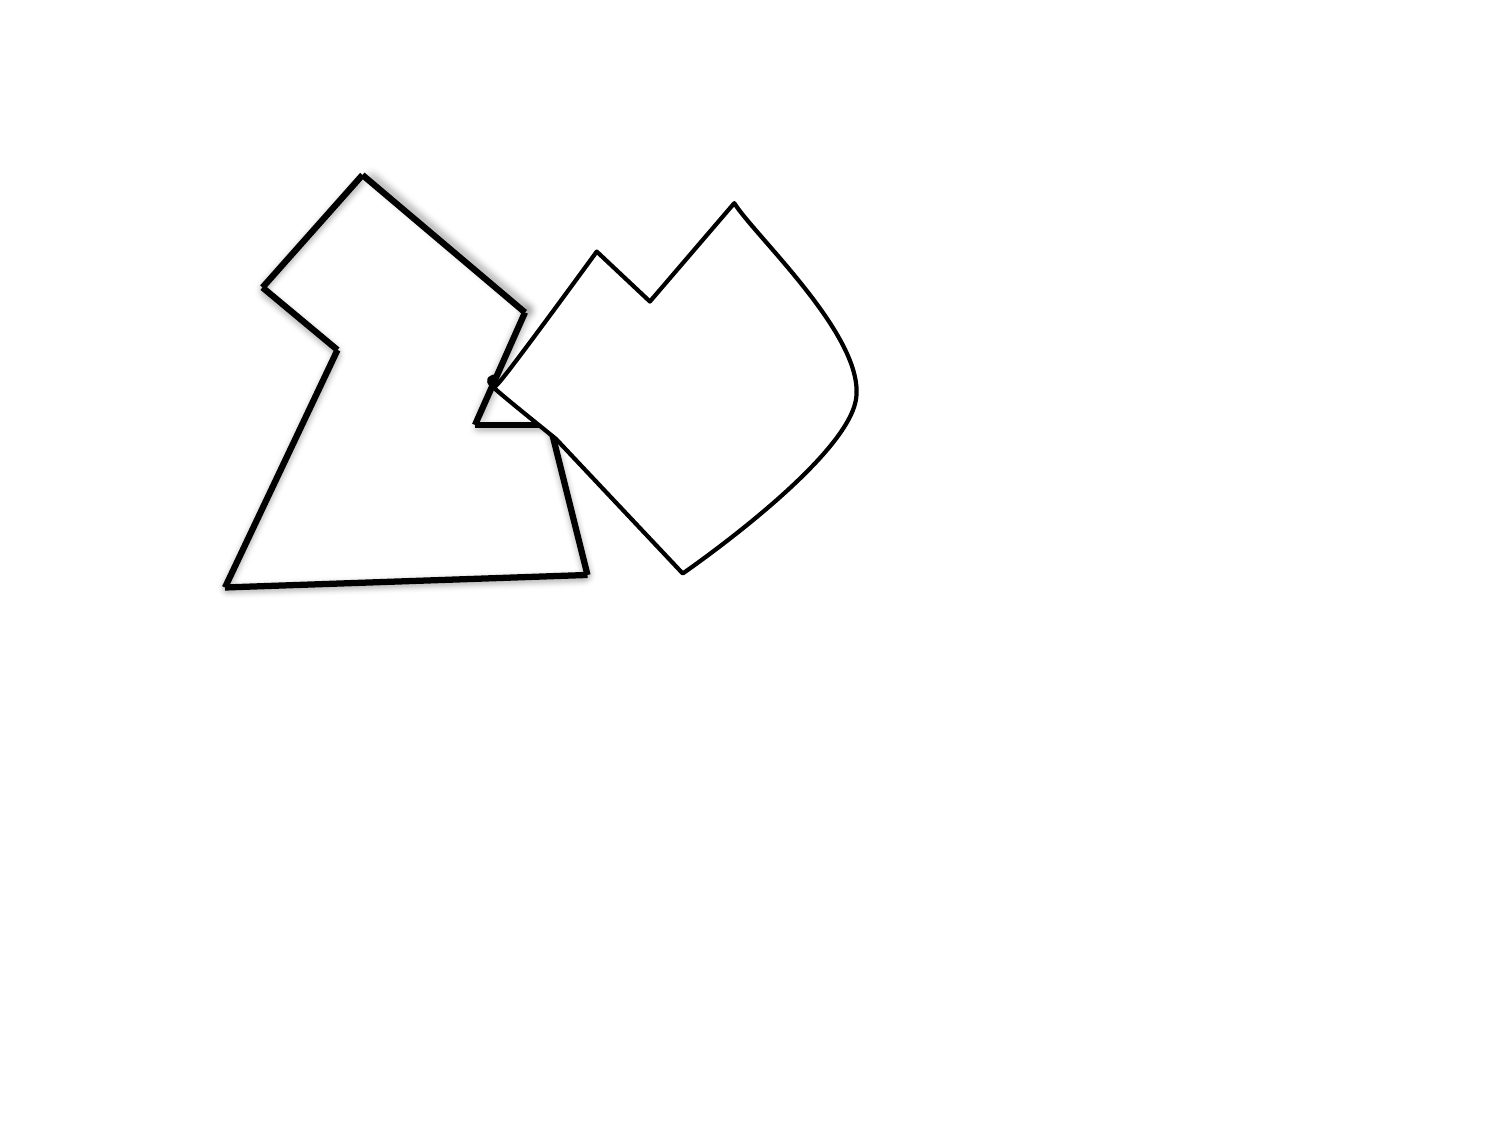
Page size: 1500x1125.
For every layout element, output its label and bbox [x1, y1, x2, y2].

text_box [224, 174, 588, 588]
text_box [591, 201, 859, 576]
